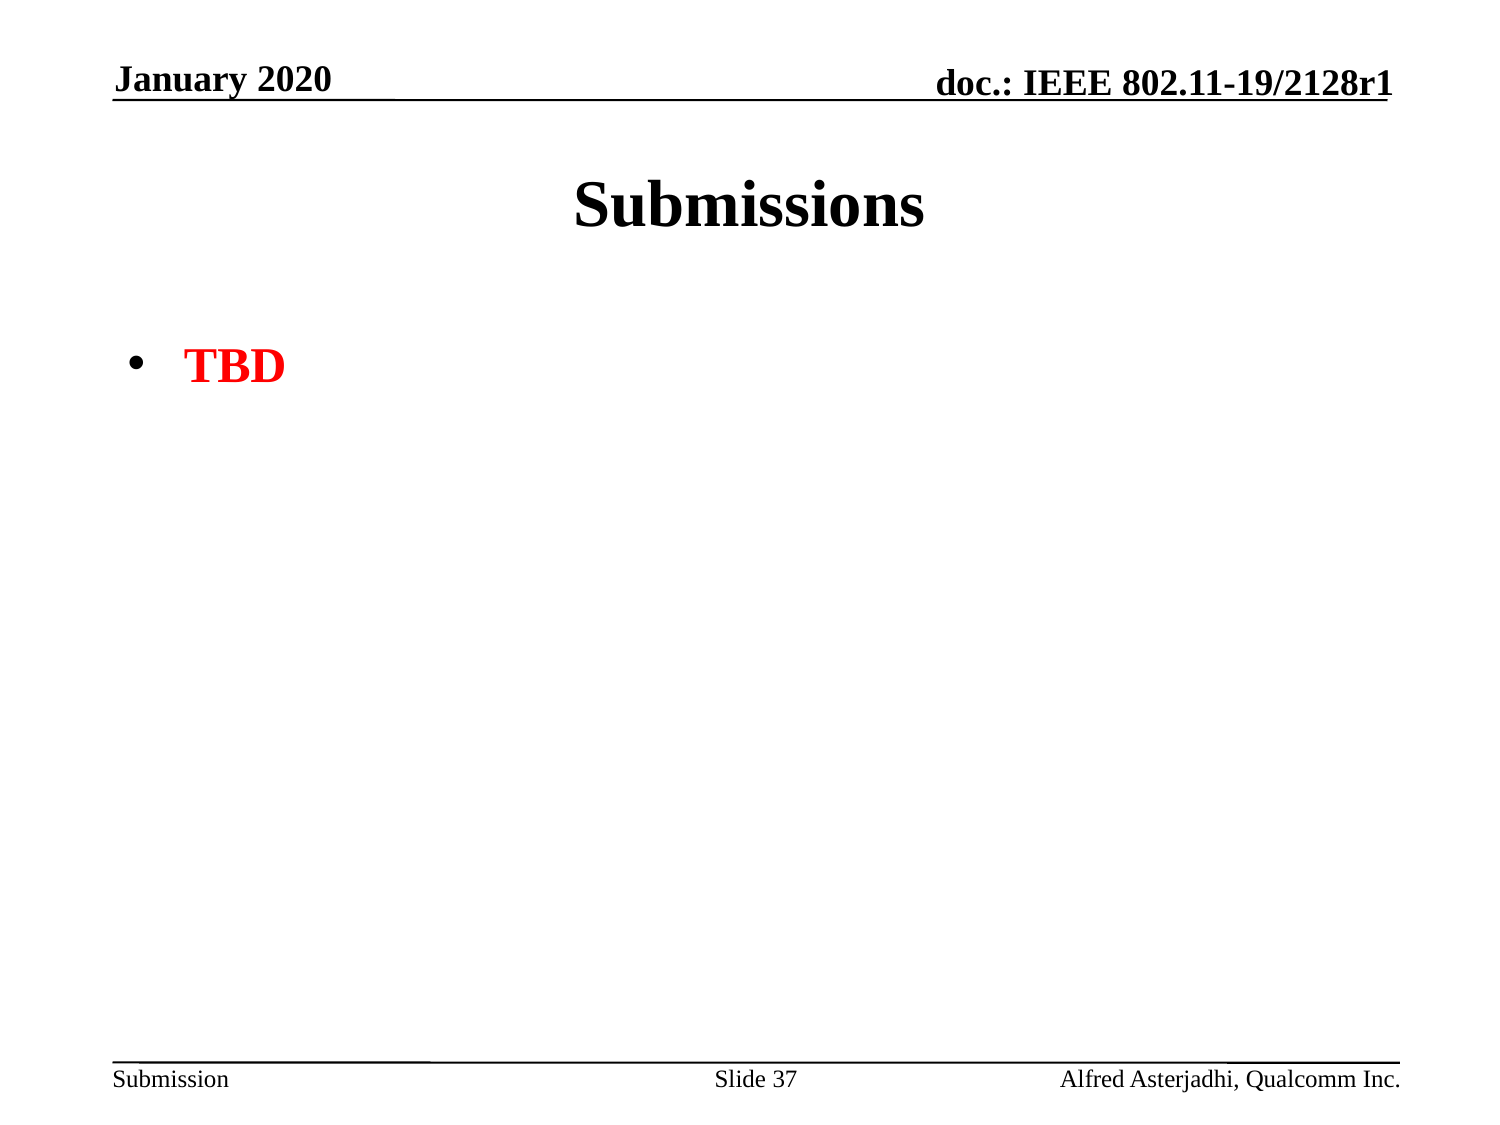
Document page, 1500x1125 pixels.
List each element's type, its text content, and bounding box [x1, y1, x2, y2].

footer Alfred Asterjadhi, Qualcomm Inc. [878, 1061, 1402, 1093]
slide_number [114, 54, 493, 100]
title Submissions [112, 112, 1388, 288]
list TBD [112, 324, 1388, 1000]
slide_number Slide 37 [712, 1061, 800, 1123]
